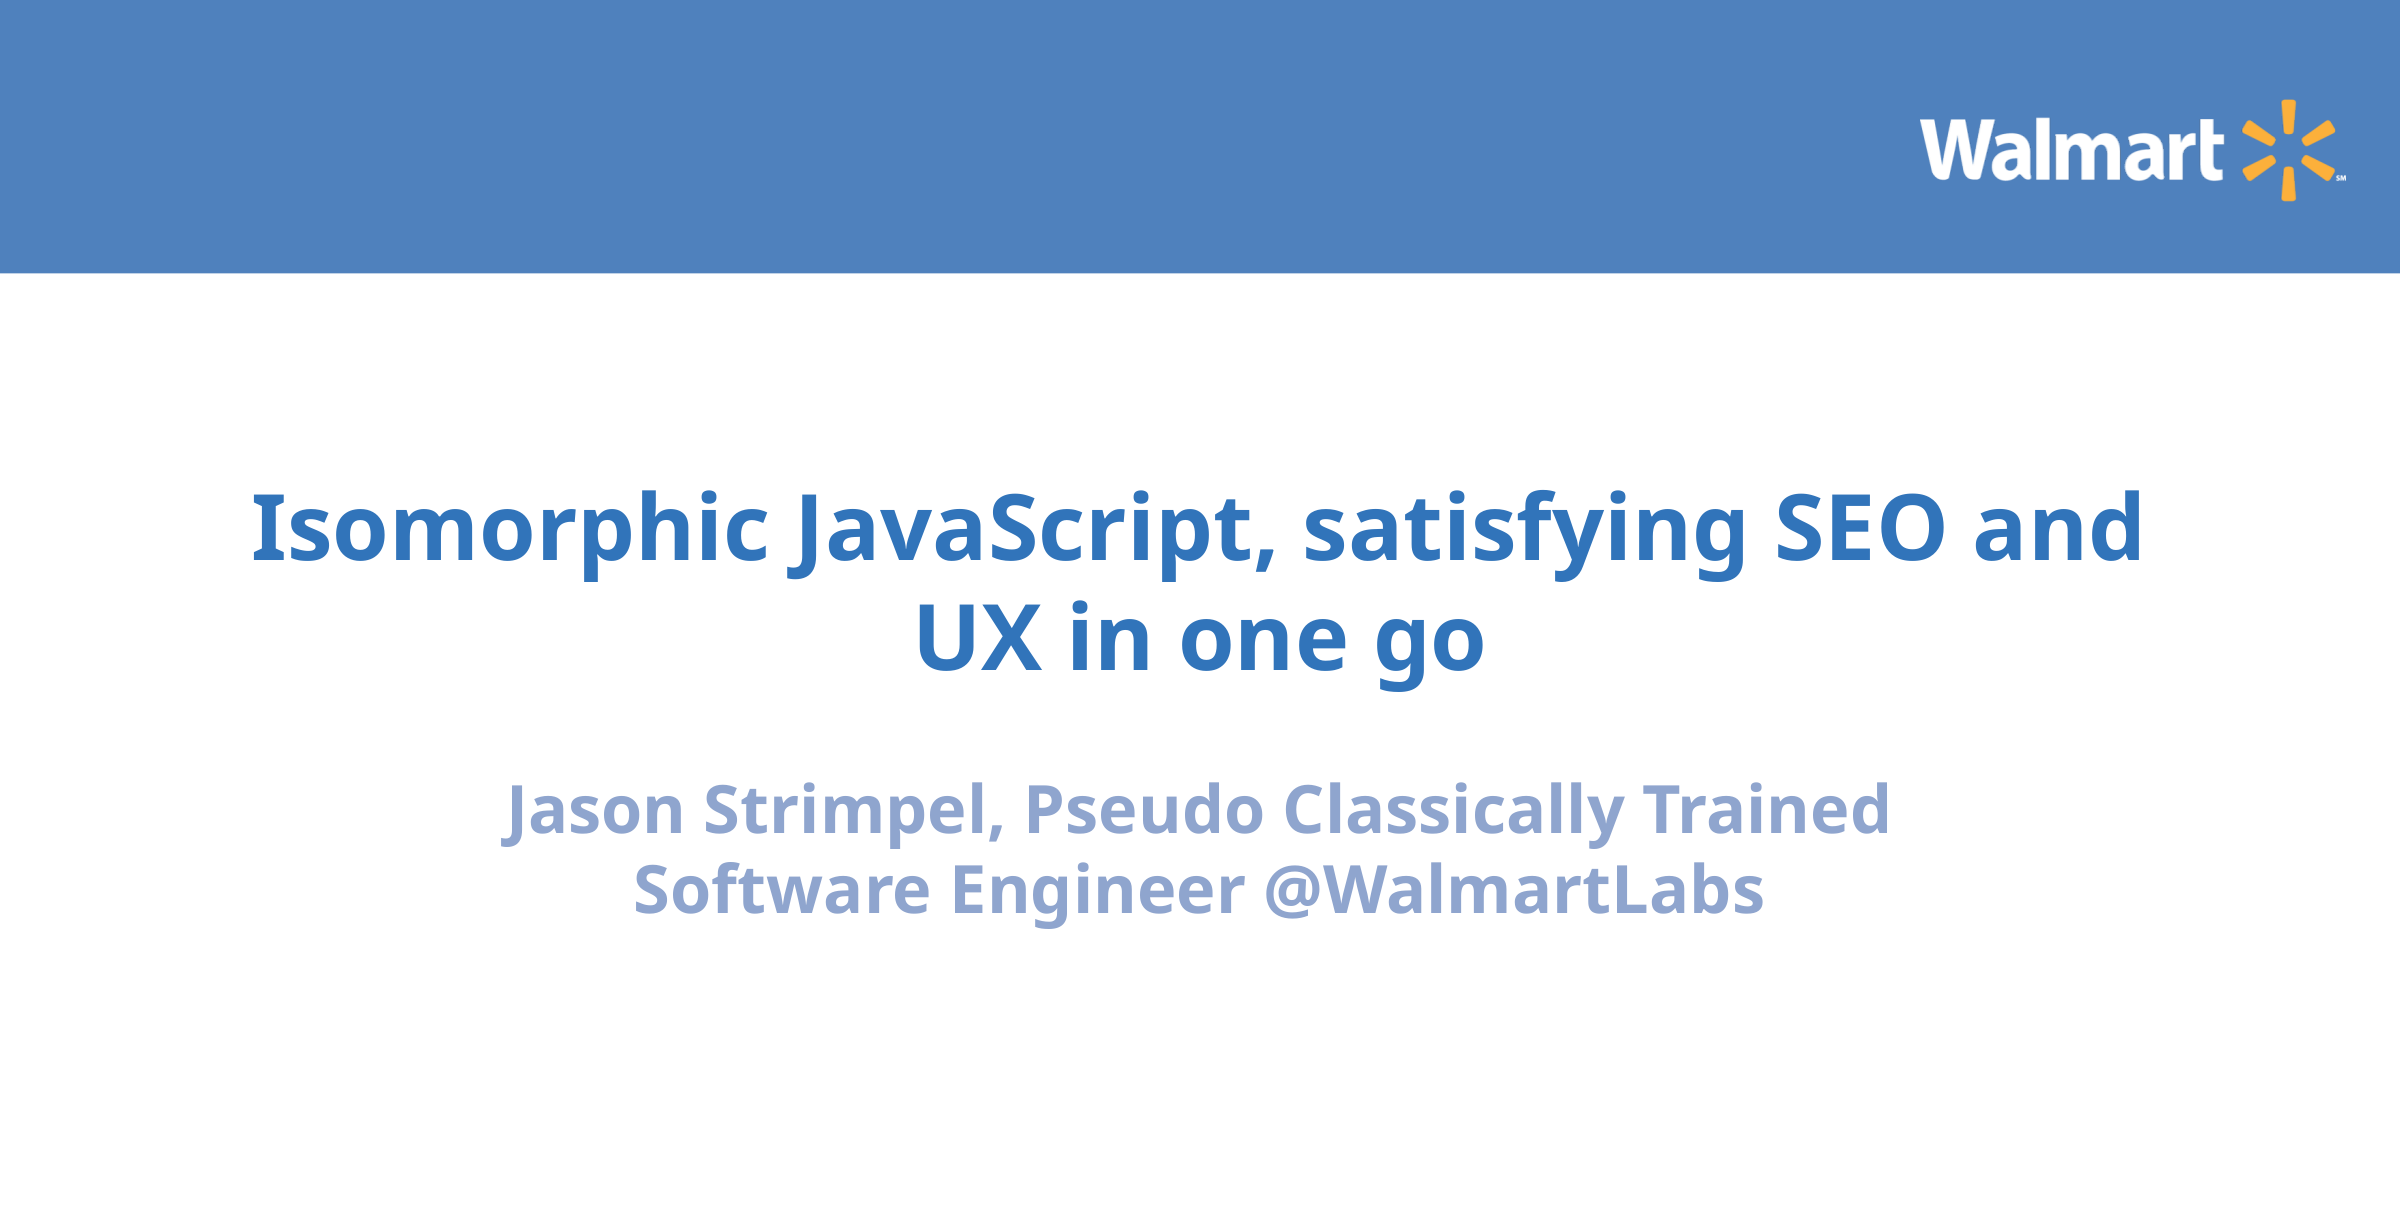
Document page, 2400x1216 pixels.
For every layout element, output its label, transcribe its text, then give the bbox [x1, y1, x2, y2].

picture [1920, 88, 2346, 208]
title Isomorphic JavaScript, satisfying SEO and UX in one go [180, 448, 2220, 709]
text_box [0, 0, 2400, 274]
subtitle Jason Strimpel, Pseudo Classically Trained Software Engineer @WalmartLabs [360, 759, 2040, 1071]
